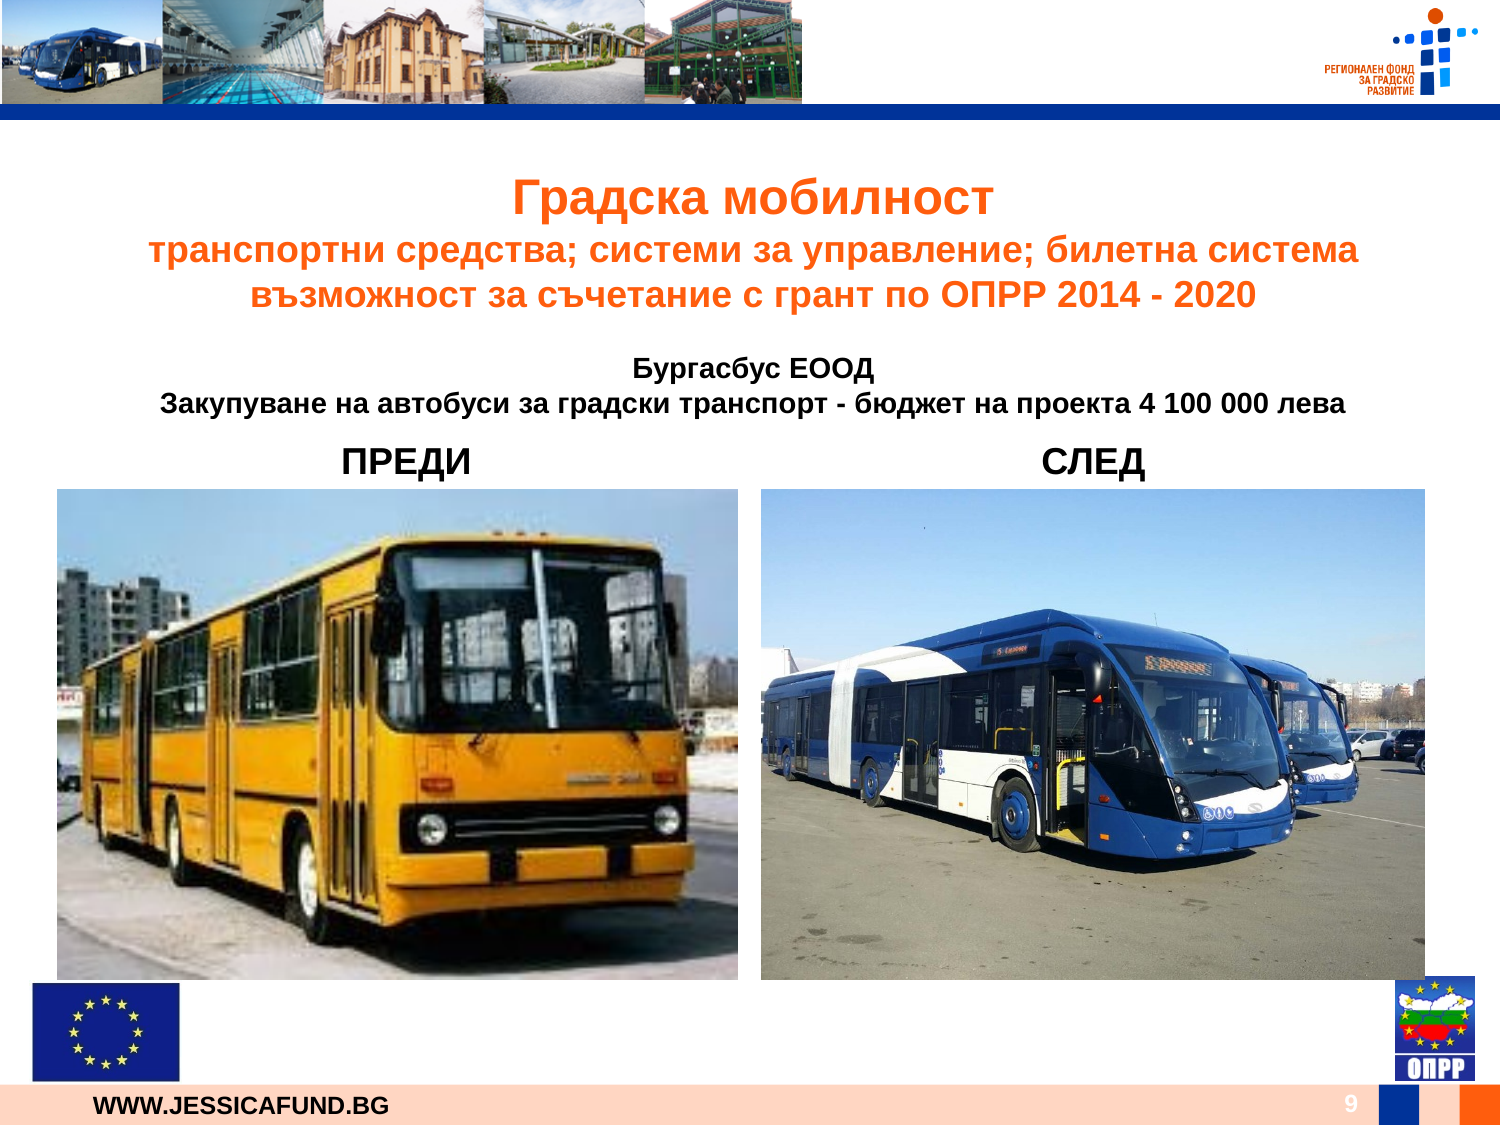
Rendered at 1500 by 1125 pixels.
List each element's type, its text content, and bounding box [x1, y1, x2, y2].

list СЛЕД [761, 406, 1426, 489]
list ПРЕДИ [74, 406, 738, 489]
picture [1395, 976, 1475, 1081]
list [57, 489, 738, 980]
picture [1325, 8, 1478, 95]
title Градска мобилност транспортни средства; системи за управление; билетна система възможност за съчетание с грант по ОПРР 2014 - 2020 Бургасбус ЕООД Закупуване на автобуси за градски транспорт - бюджет на проекта 4 100 000 лева [57, 138, 1450, 386]
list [761, 489, 1426, 980]
picture [0, 0, 802, 104]
picture [29, 980, 182, 1084]
